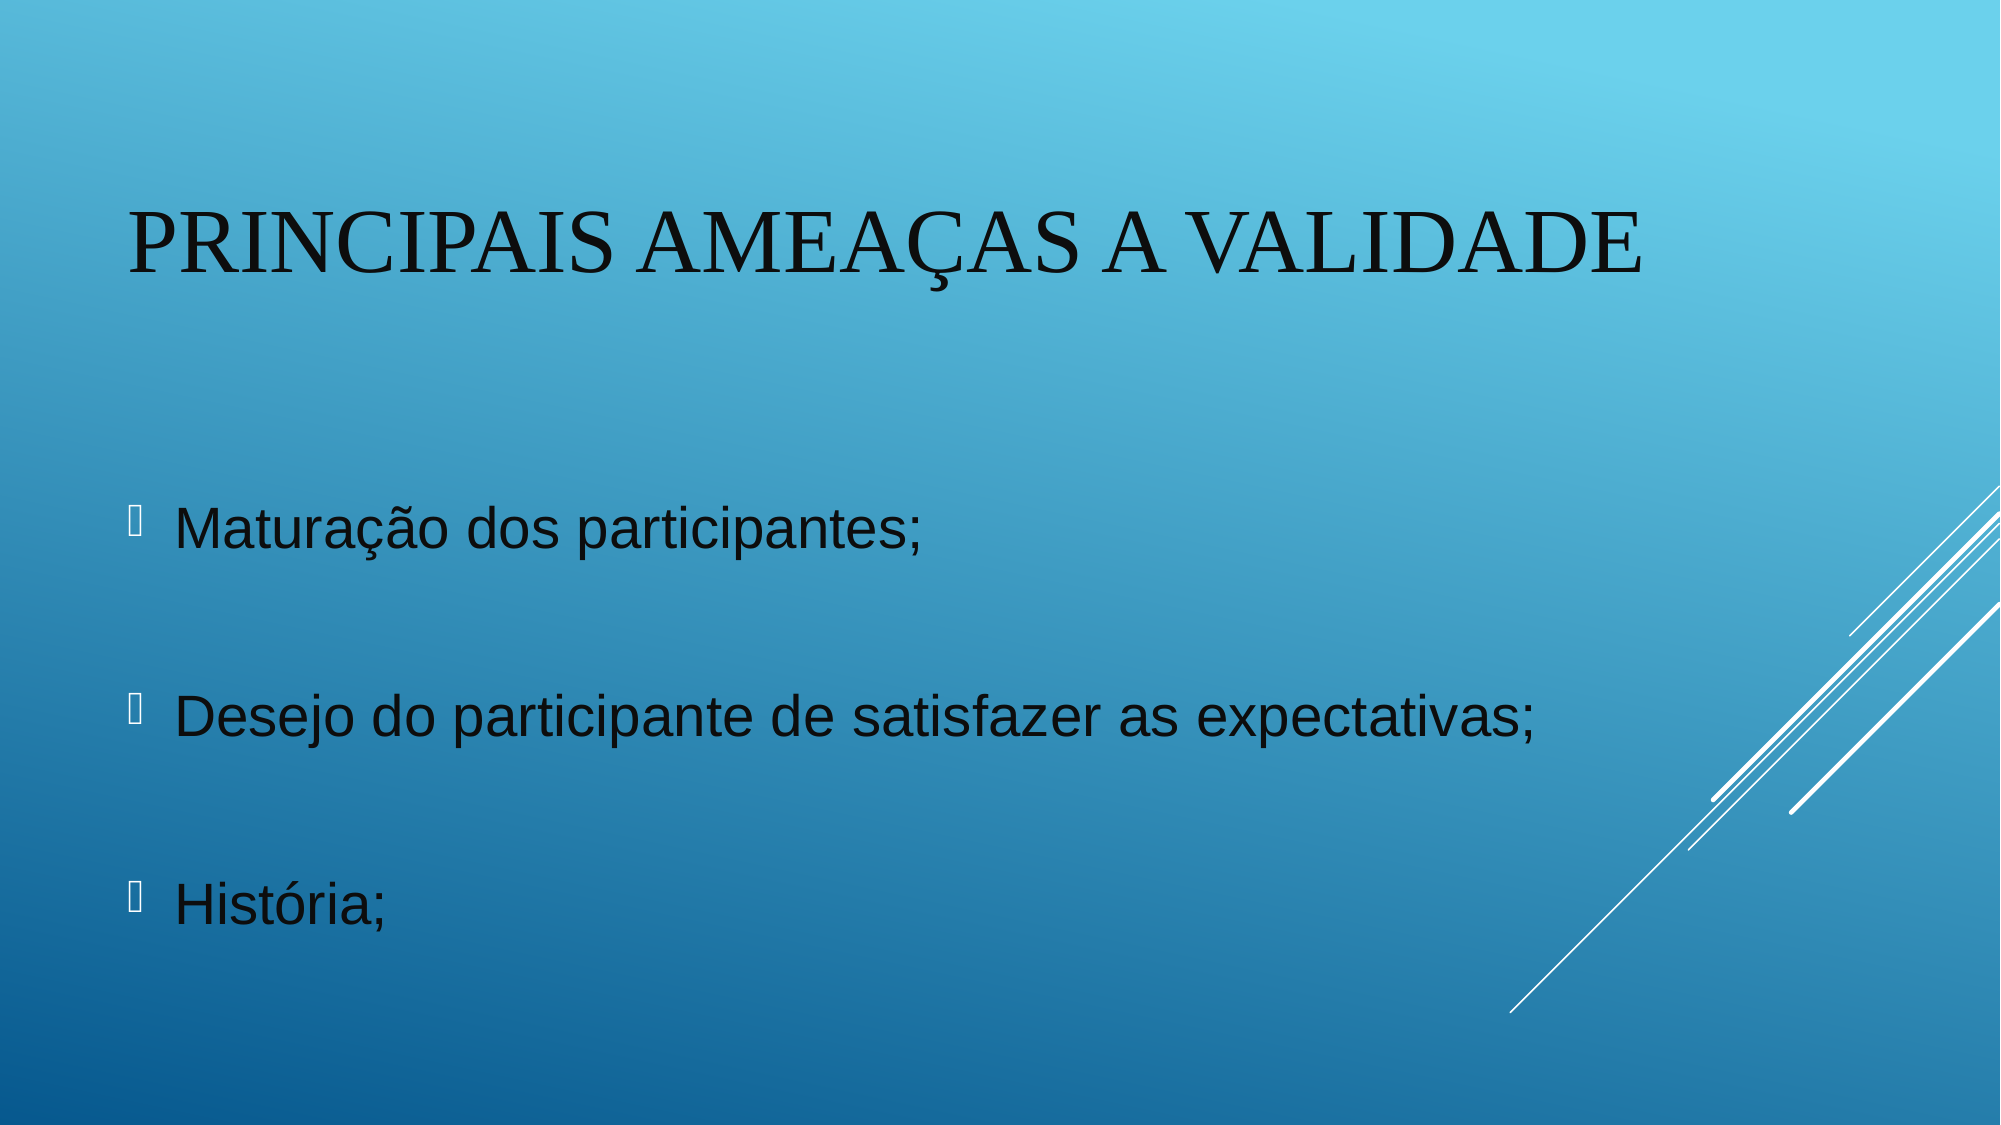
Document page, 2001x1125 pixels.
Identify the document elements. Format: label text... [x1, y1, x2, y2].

list Maturação dos participantes; Desejo do participante de satisfazer as expectativas; História; [112, 416, 1798, 1010]
title Principais ameaças a validade [112, 112, 1697, 360]
